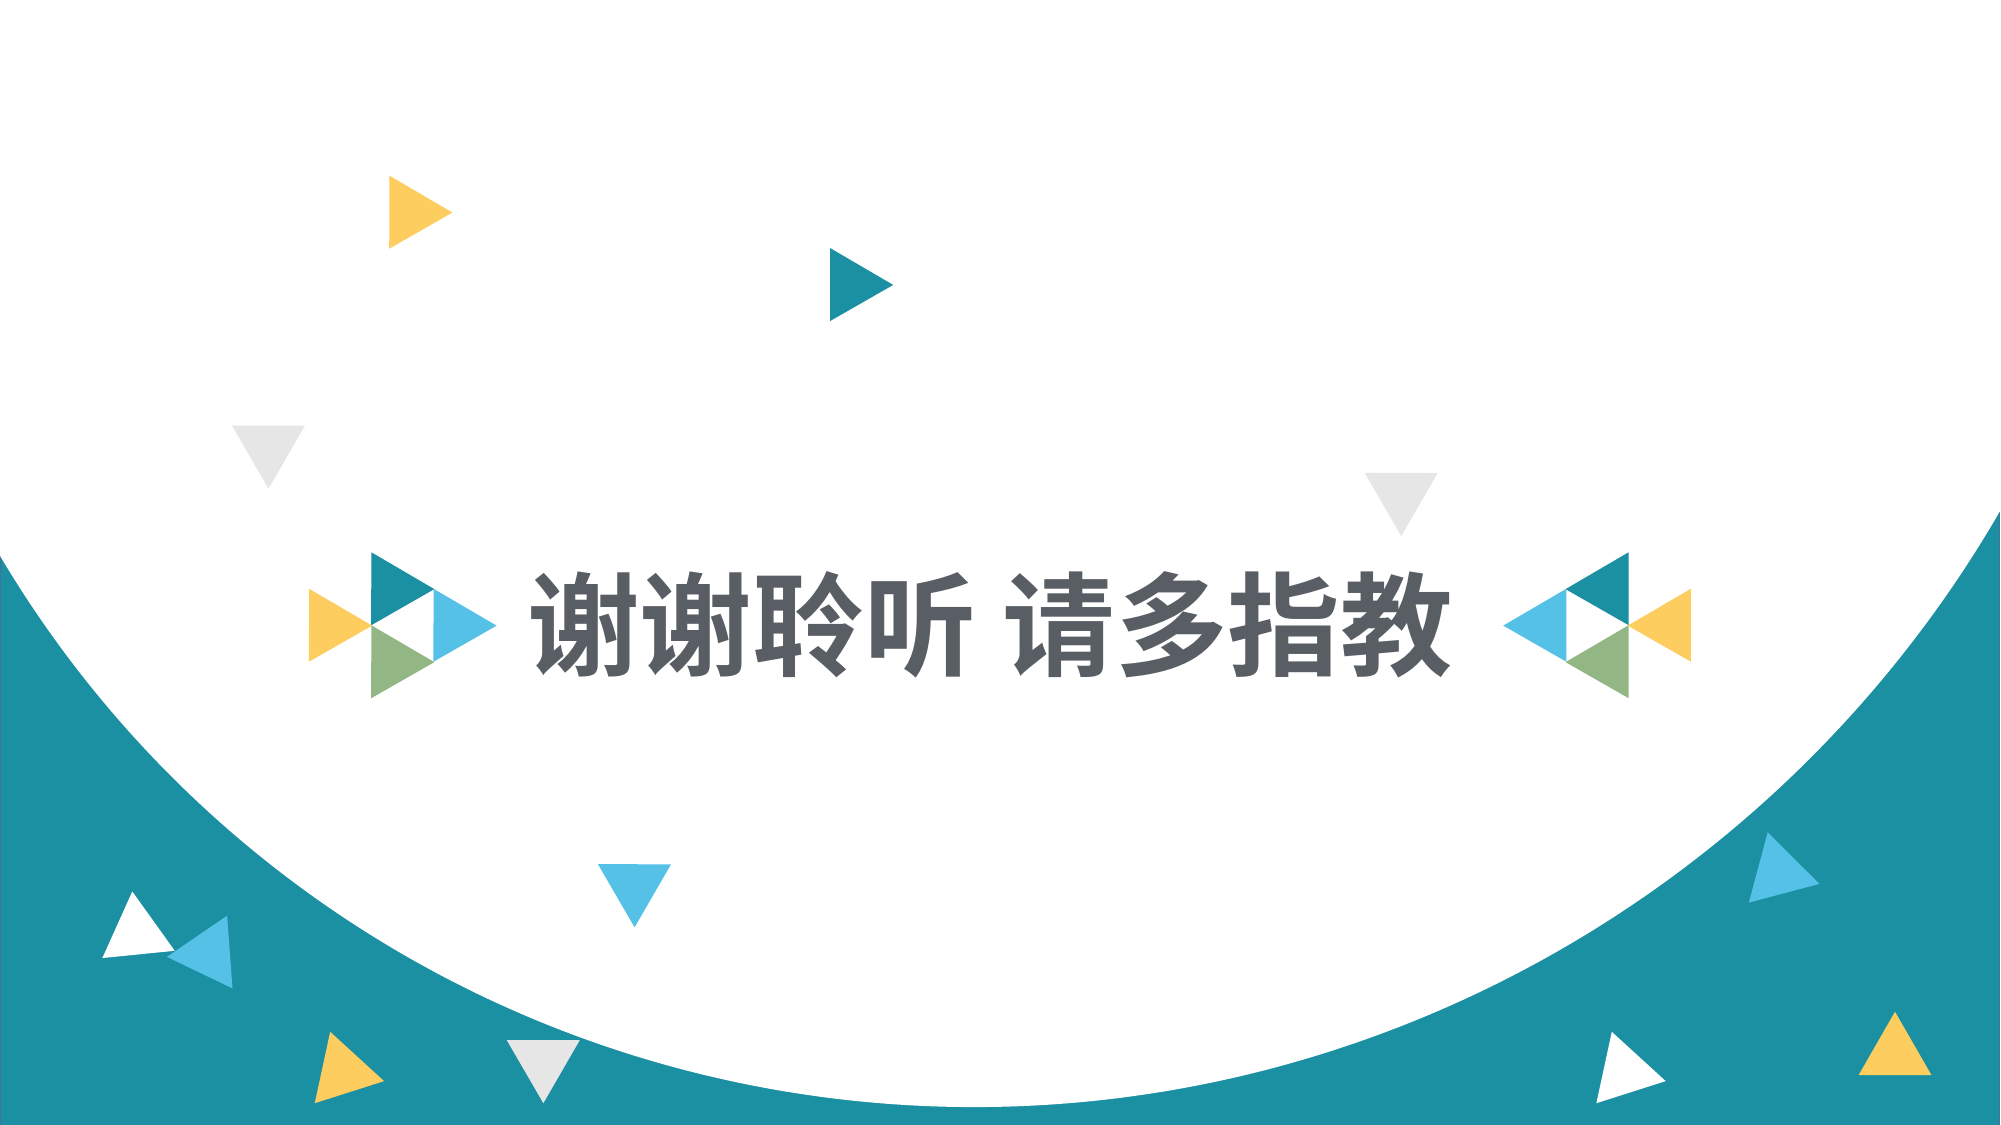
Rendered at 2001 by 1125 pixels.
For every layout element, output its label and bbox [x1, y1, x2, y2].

text_box [288, 548, 486, 685]
text_box [1514, 548, 1712, 685]
text_box [0, 0, 2000, 1125]
